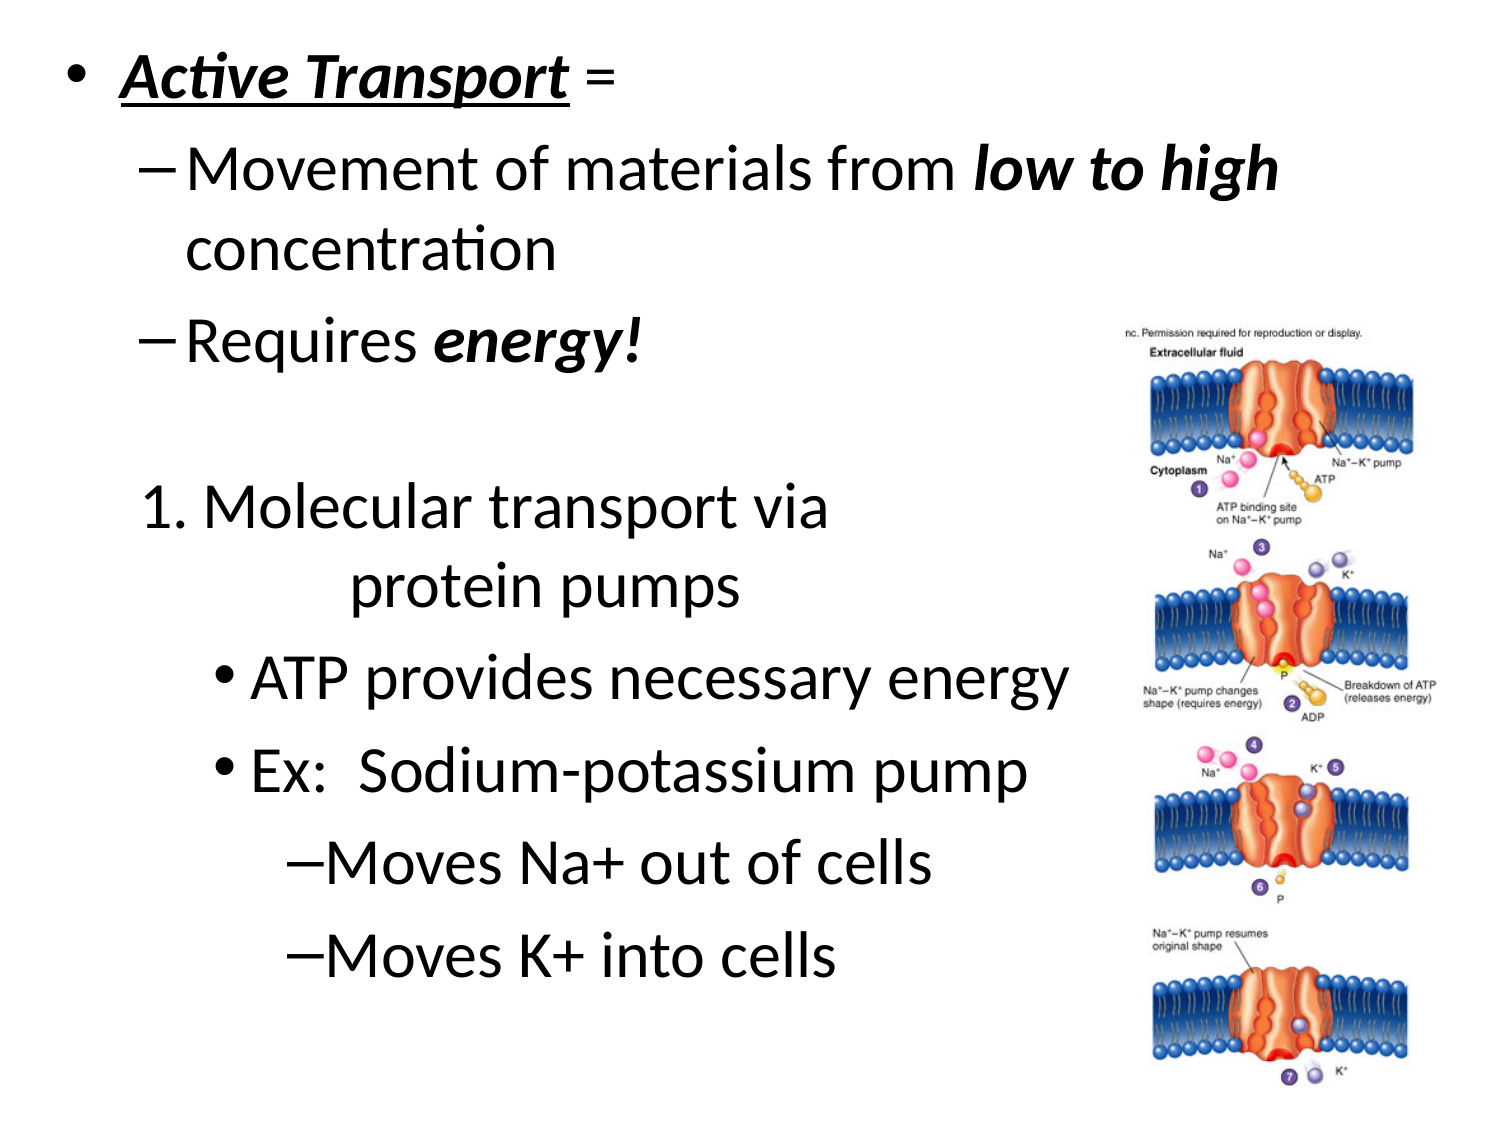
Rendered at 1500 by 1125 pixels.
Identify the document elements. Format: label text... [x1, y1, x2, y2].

list Active Transport = Movement of materials from low to high concentration Requires energy! 1. Molecular transport via protein pumps ATP provides necessary energy Ex: Sodium-potassium pump Moves Na+ out of cells Moves K+ into cells [50, 24, 1450, 1005]
picture [1124, 324, 1439, 1088]
